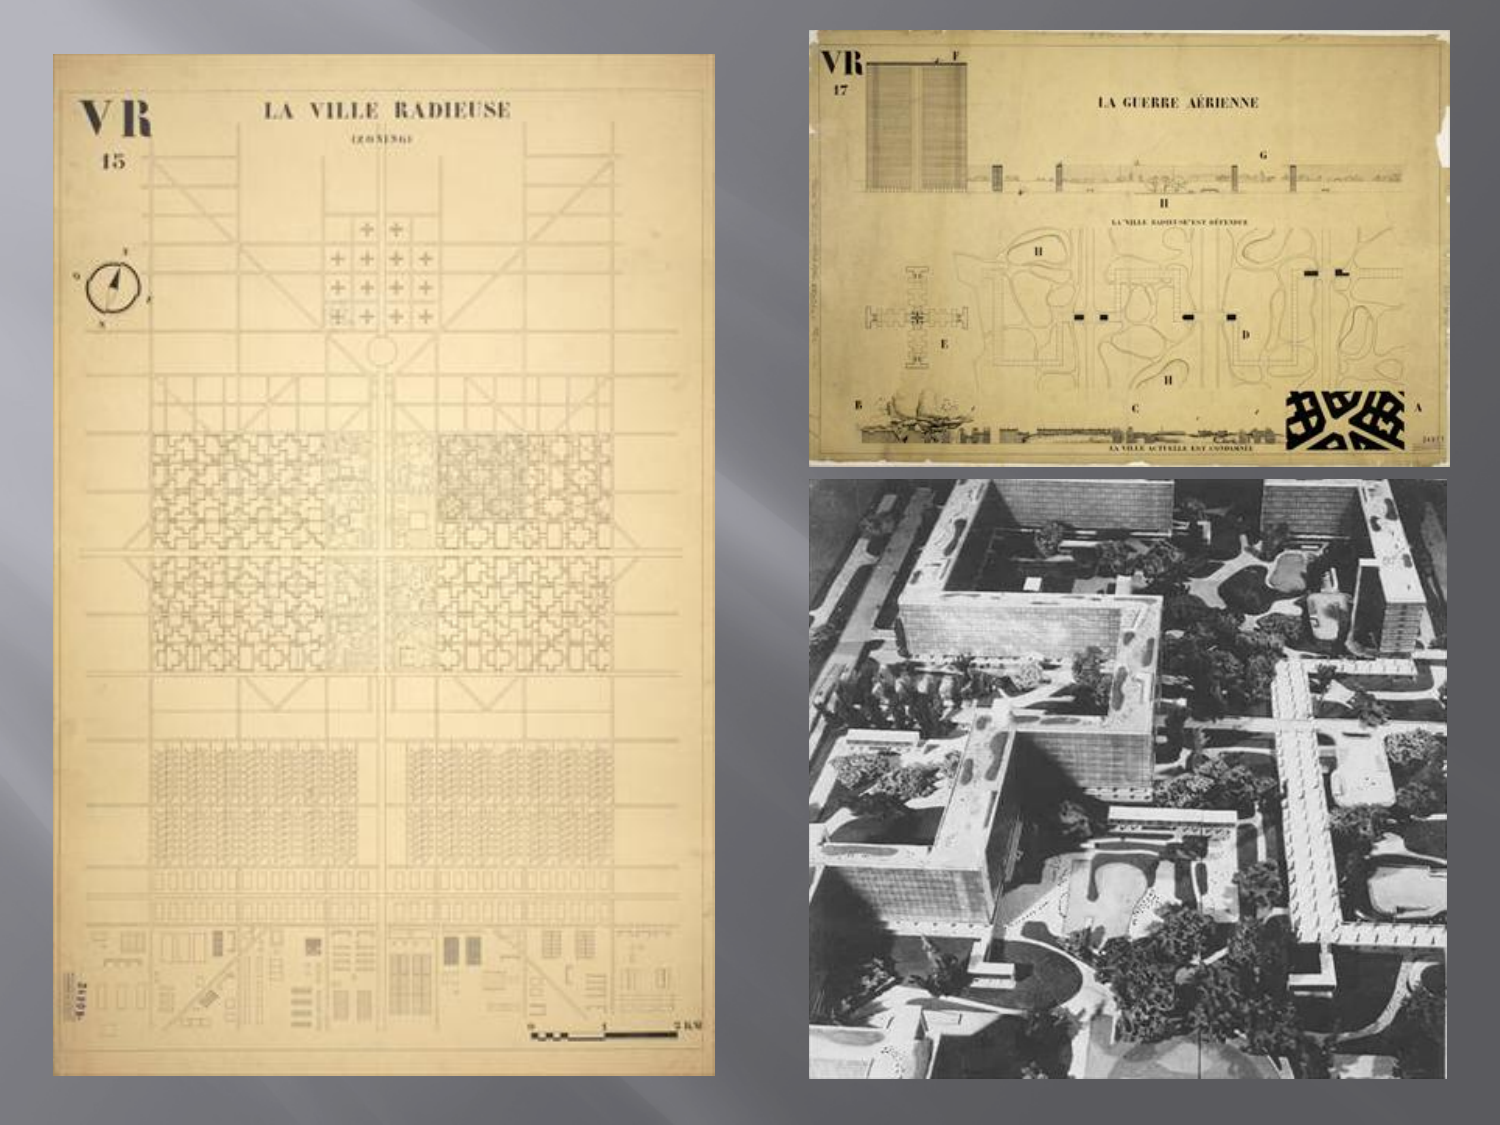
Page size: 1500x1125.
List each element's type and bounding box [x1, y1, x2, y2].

picture [808, 479, 1448, 1080]
picture [808, 30, 1450, 468]
picture [52, 54, 715, 1076]
